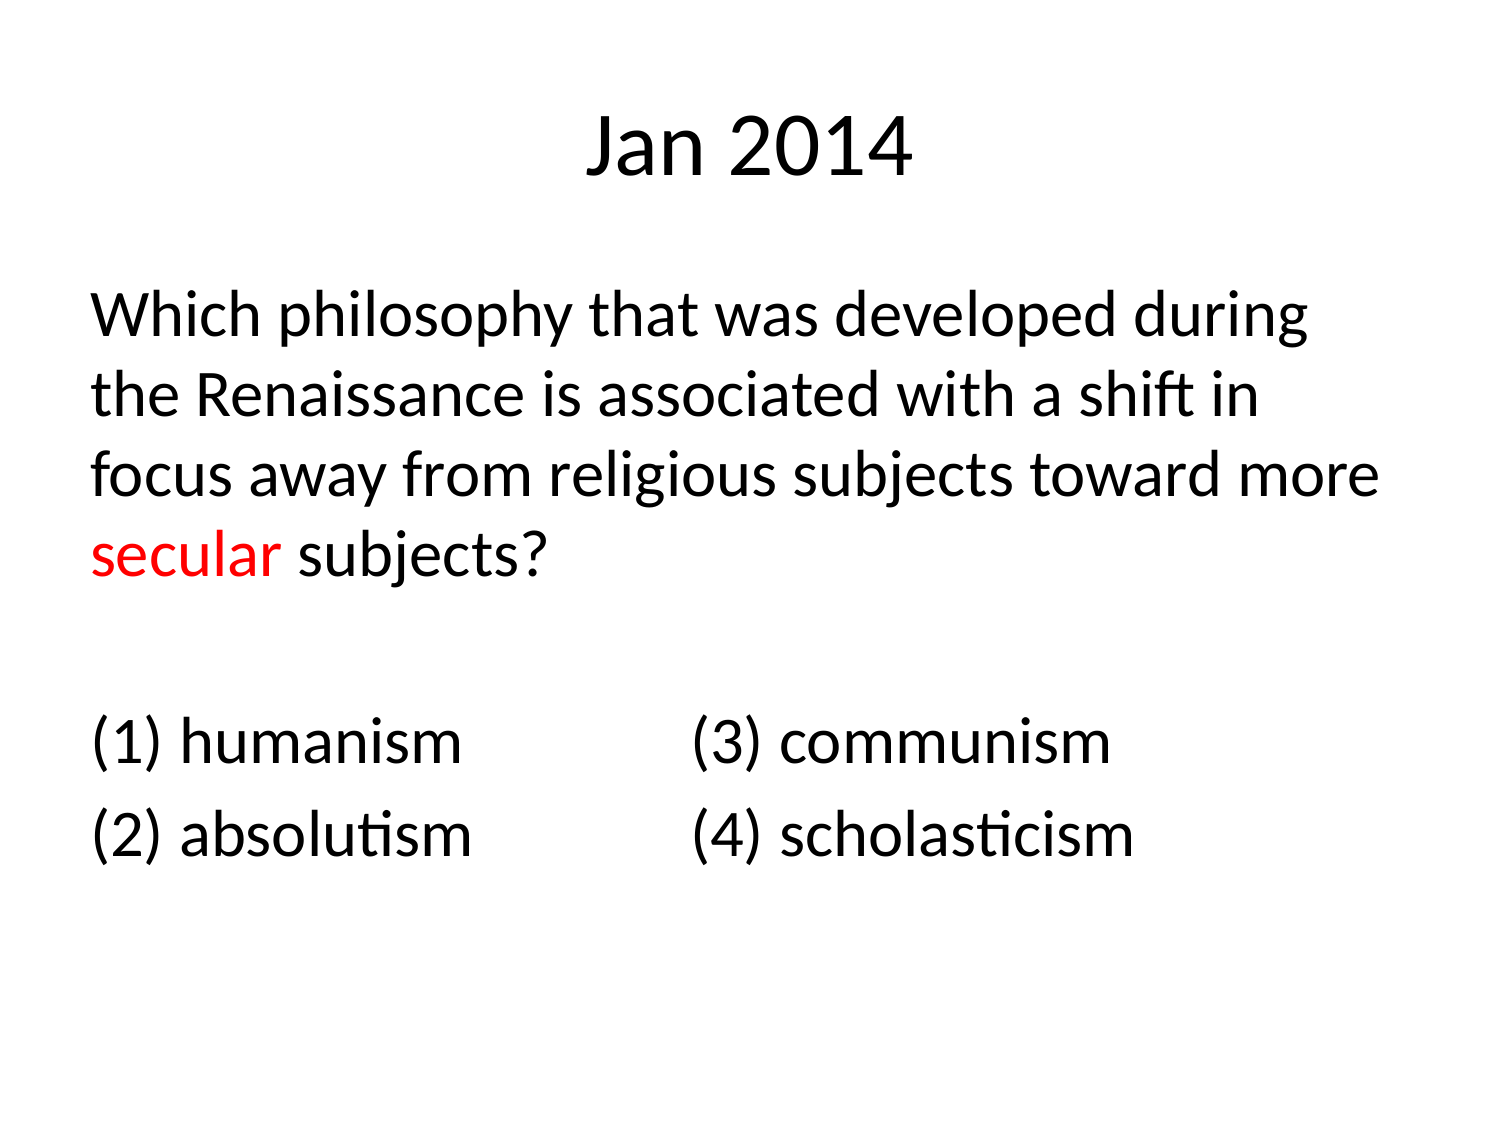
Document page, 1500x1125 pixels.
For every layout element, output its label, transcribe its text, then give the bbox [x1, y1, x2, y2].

list Which philosophy that was developed during the Renaissance is associated with a shift in focus away from religious subjects toward more secular subjects? (1) humanism (3) communism (2) absolutism (4) scholasticism [75, 262, 1425, 1005]
title Jan 2014 [75, 45, 1425, 233]
